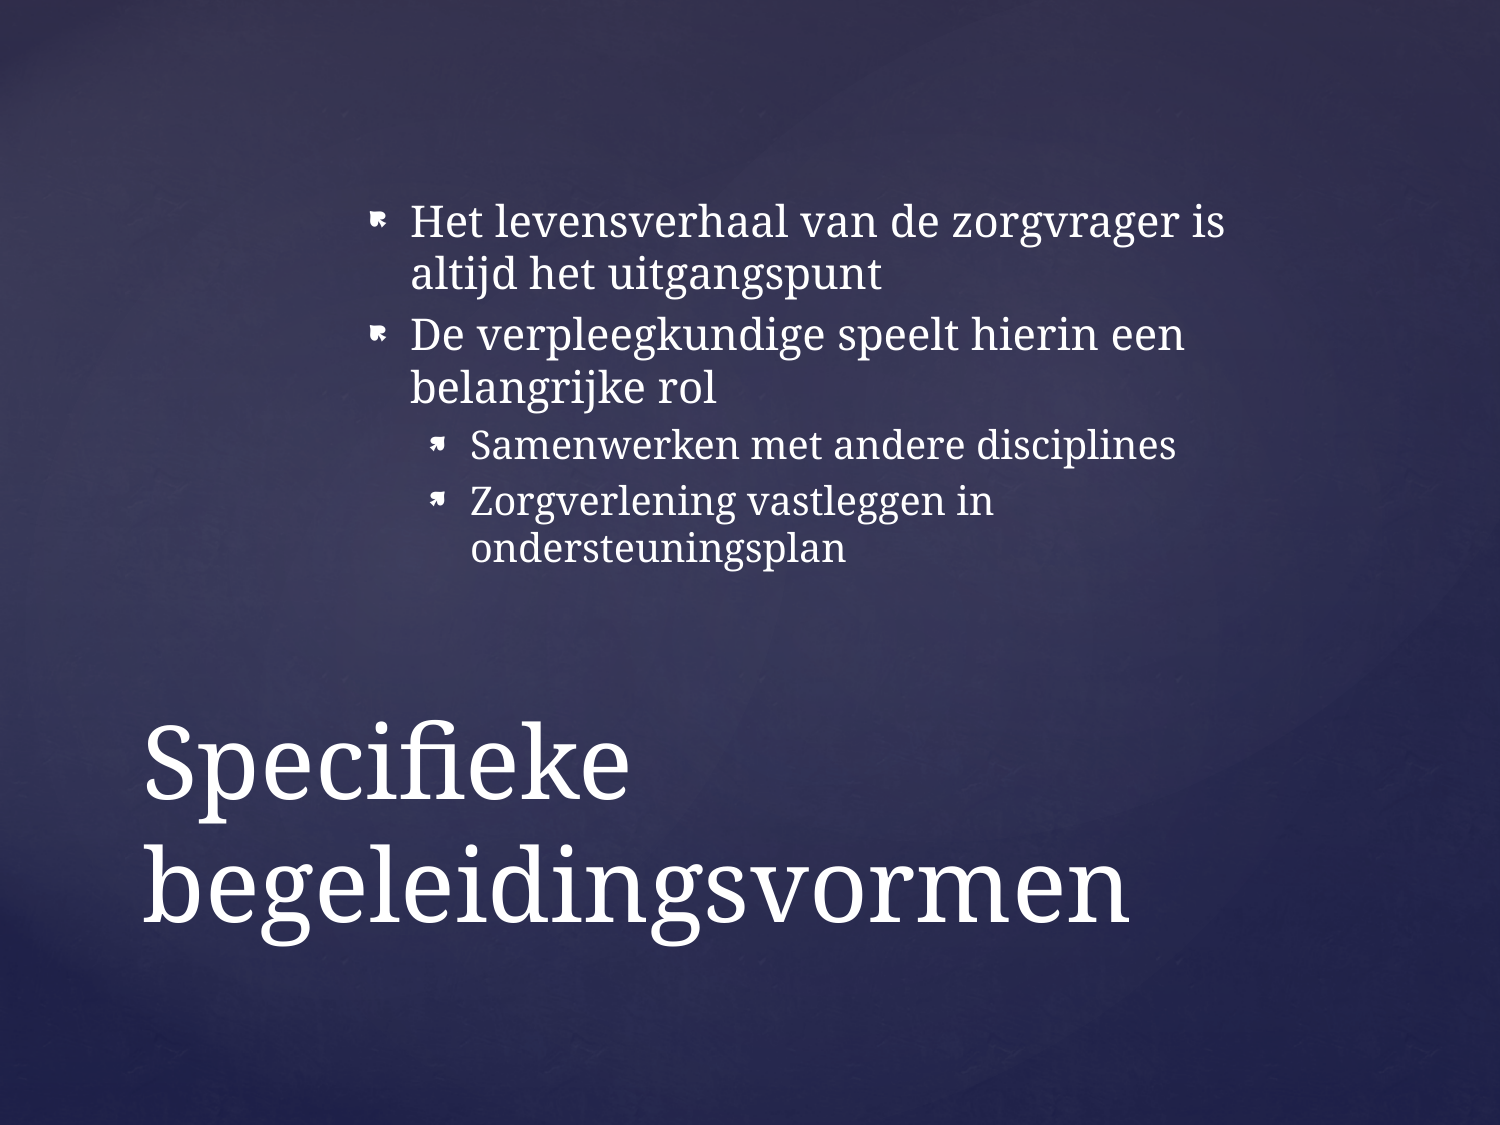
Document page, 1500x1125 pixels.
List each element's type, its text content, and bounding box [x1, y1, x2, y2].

title Specifieke begeleidingsvormen [127, 800, 1365, 950]
list Het levensverhaal van de zorgvrager is altijd het uitgangspunt De verpleegkundige speelt hierin een belangrijke rol Samenwerken met andere disciplines Zorgverlening vastleggen in ondersteuningsplan [350, 112, 1350, 713]
